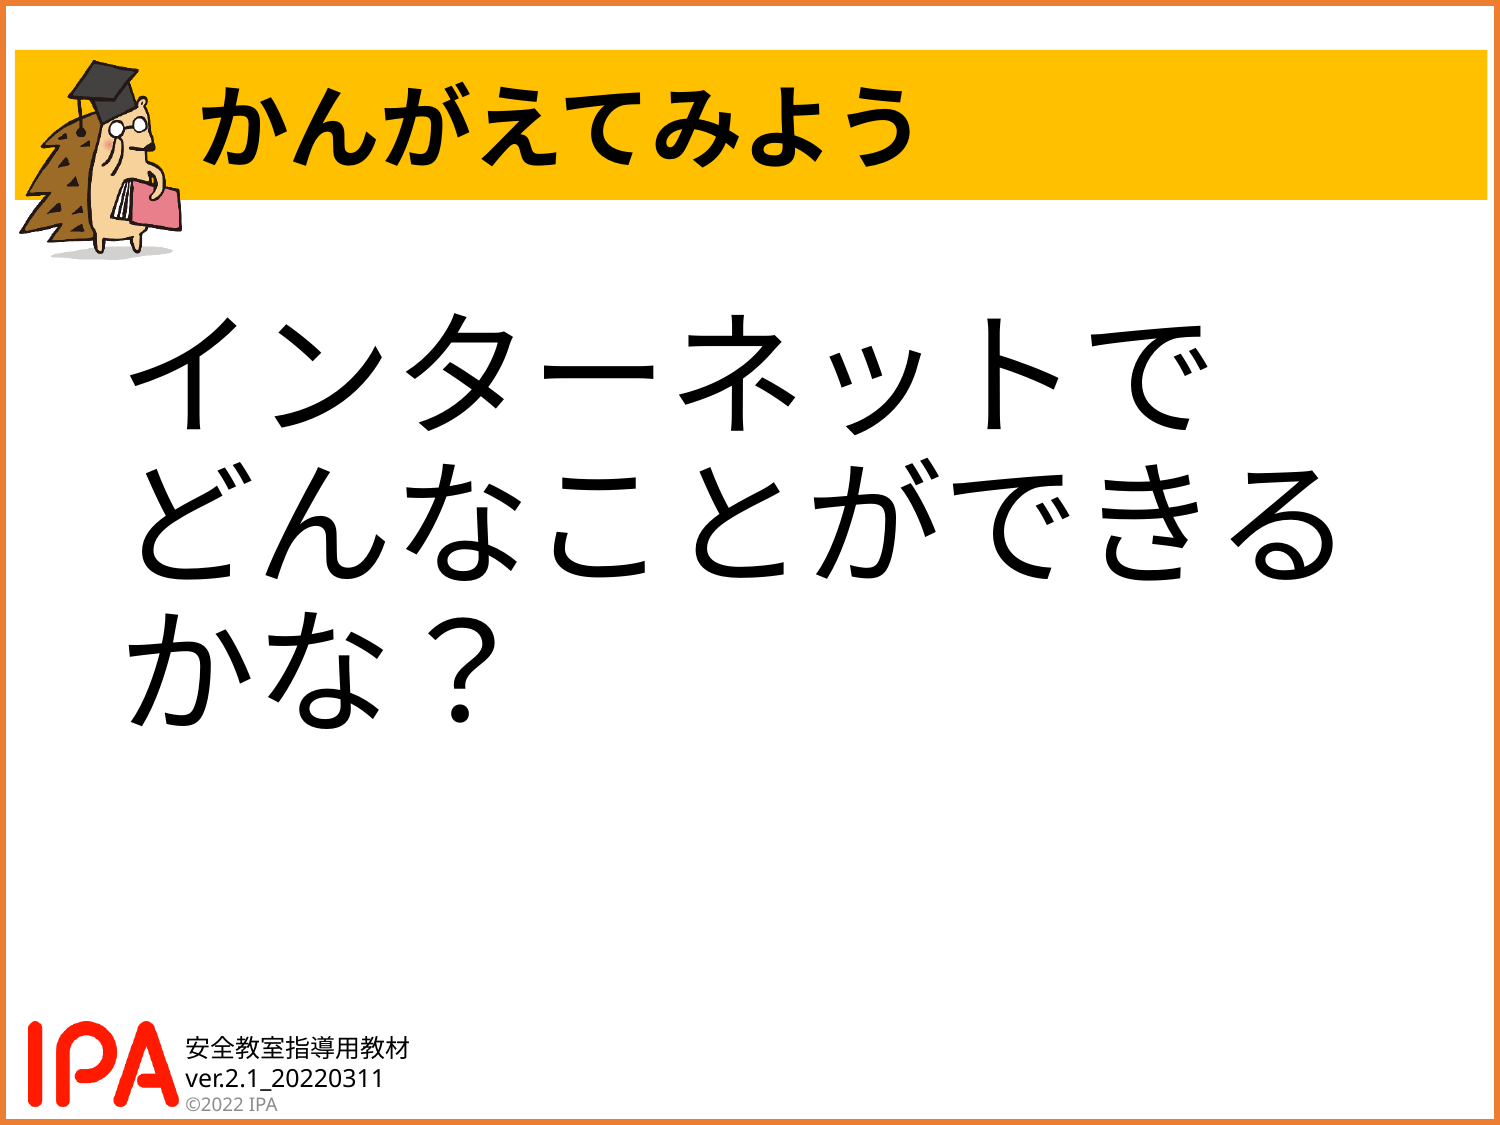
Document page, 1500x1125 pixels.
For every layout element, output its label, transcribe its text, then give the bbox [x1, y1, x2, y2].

picture [28, 1021, 179, 1107]
list インターネットで どんなことができるかな？ [103, 299, 1397, 1014]
picture [19, 60, 182, 260]
title かんがえてみよう [182, 75, 1488, 190]
